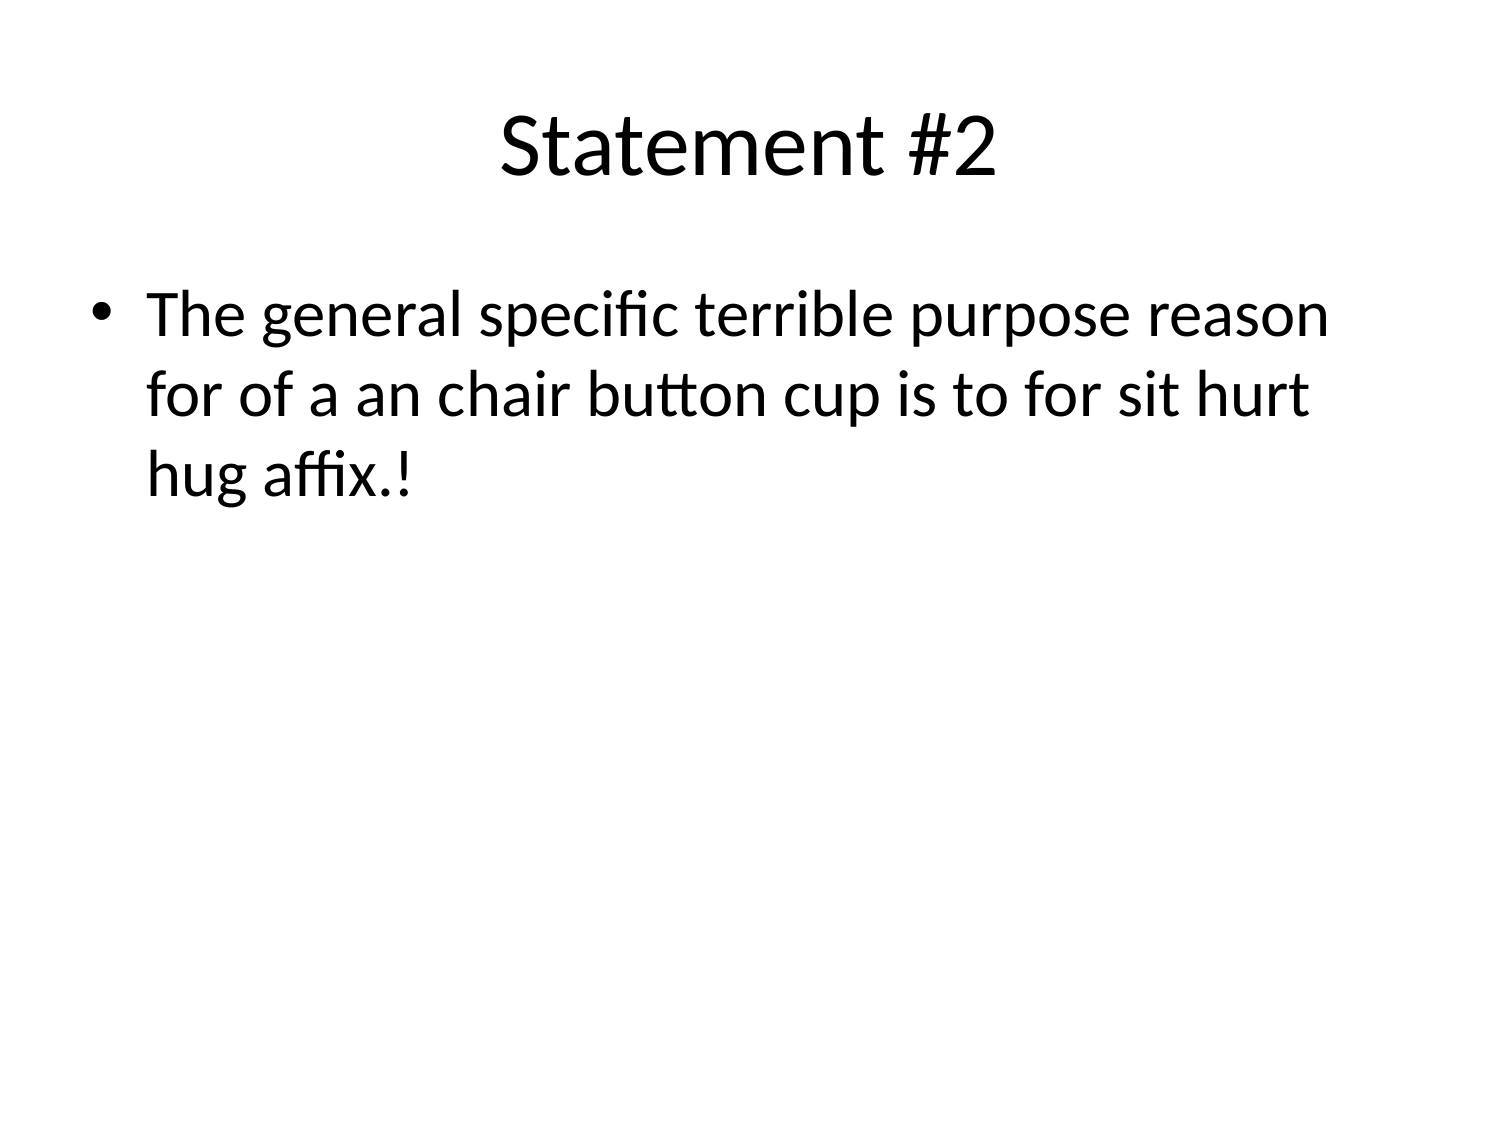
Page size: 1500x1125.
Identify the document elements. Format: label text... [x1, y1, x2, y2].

list The general specific terrible purpose reason for of a an chair button cup is to for sit hurt hug affix.! [75, 262, 1425, 1005]
title Statement #2 [75, 45, 1425, 233]
